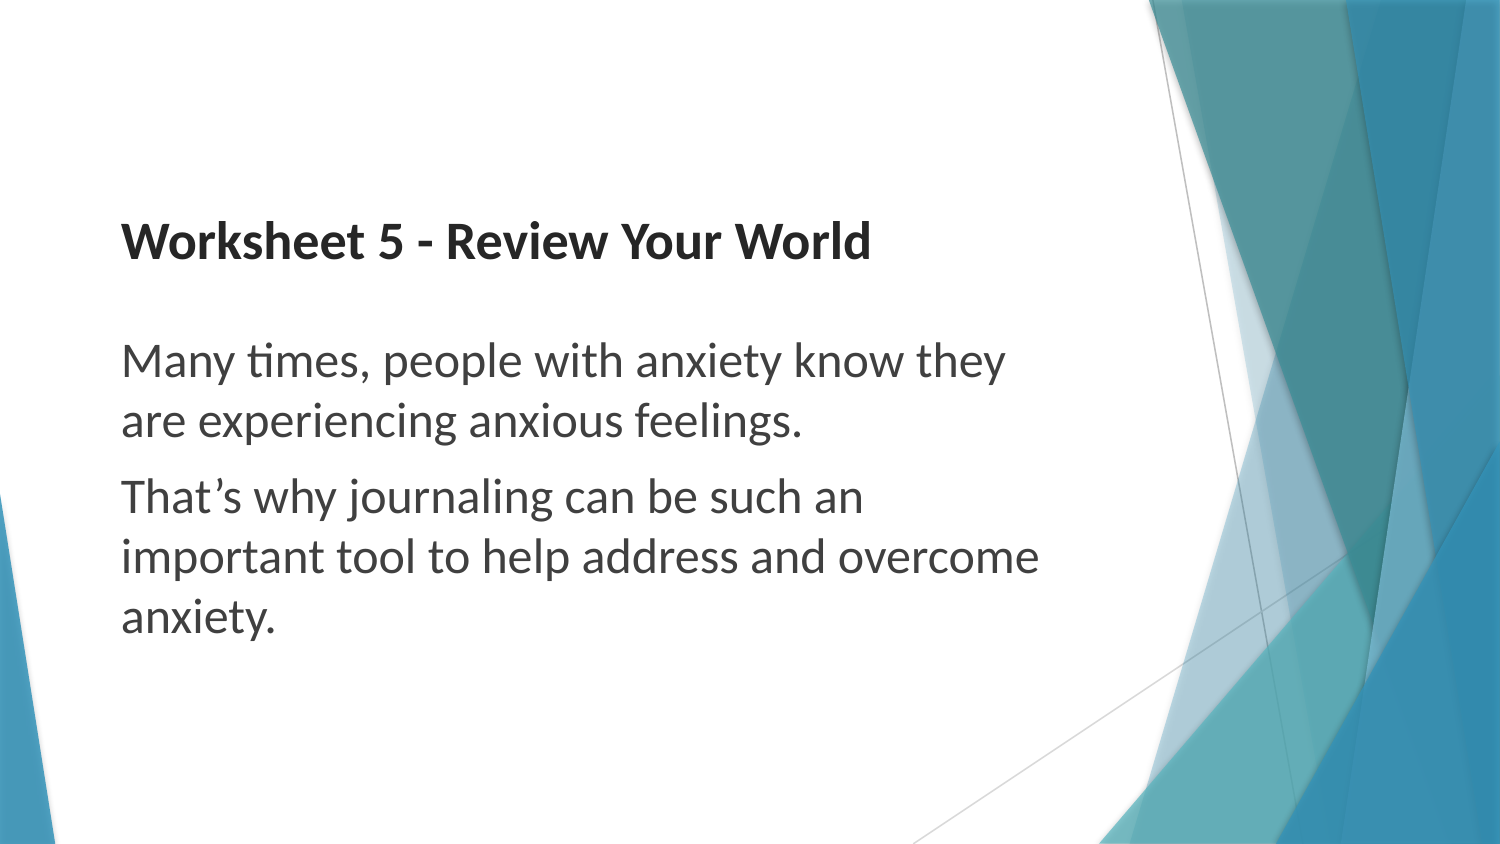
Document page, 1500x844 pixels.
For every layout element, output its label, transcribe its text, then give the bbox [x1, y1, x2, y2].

title Worksheet 5 - Review Your World [105, 197, 1164, 297]
list Many times, people with anxiety know they are experiencing anxious feelings. That’s why journaling can be such an important tool to help address and overcome anxiety. [105, 319, 1058, 741]
